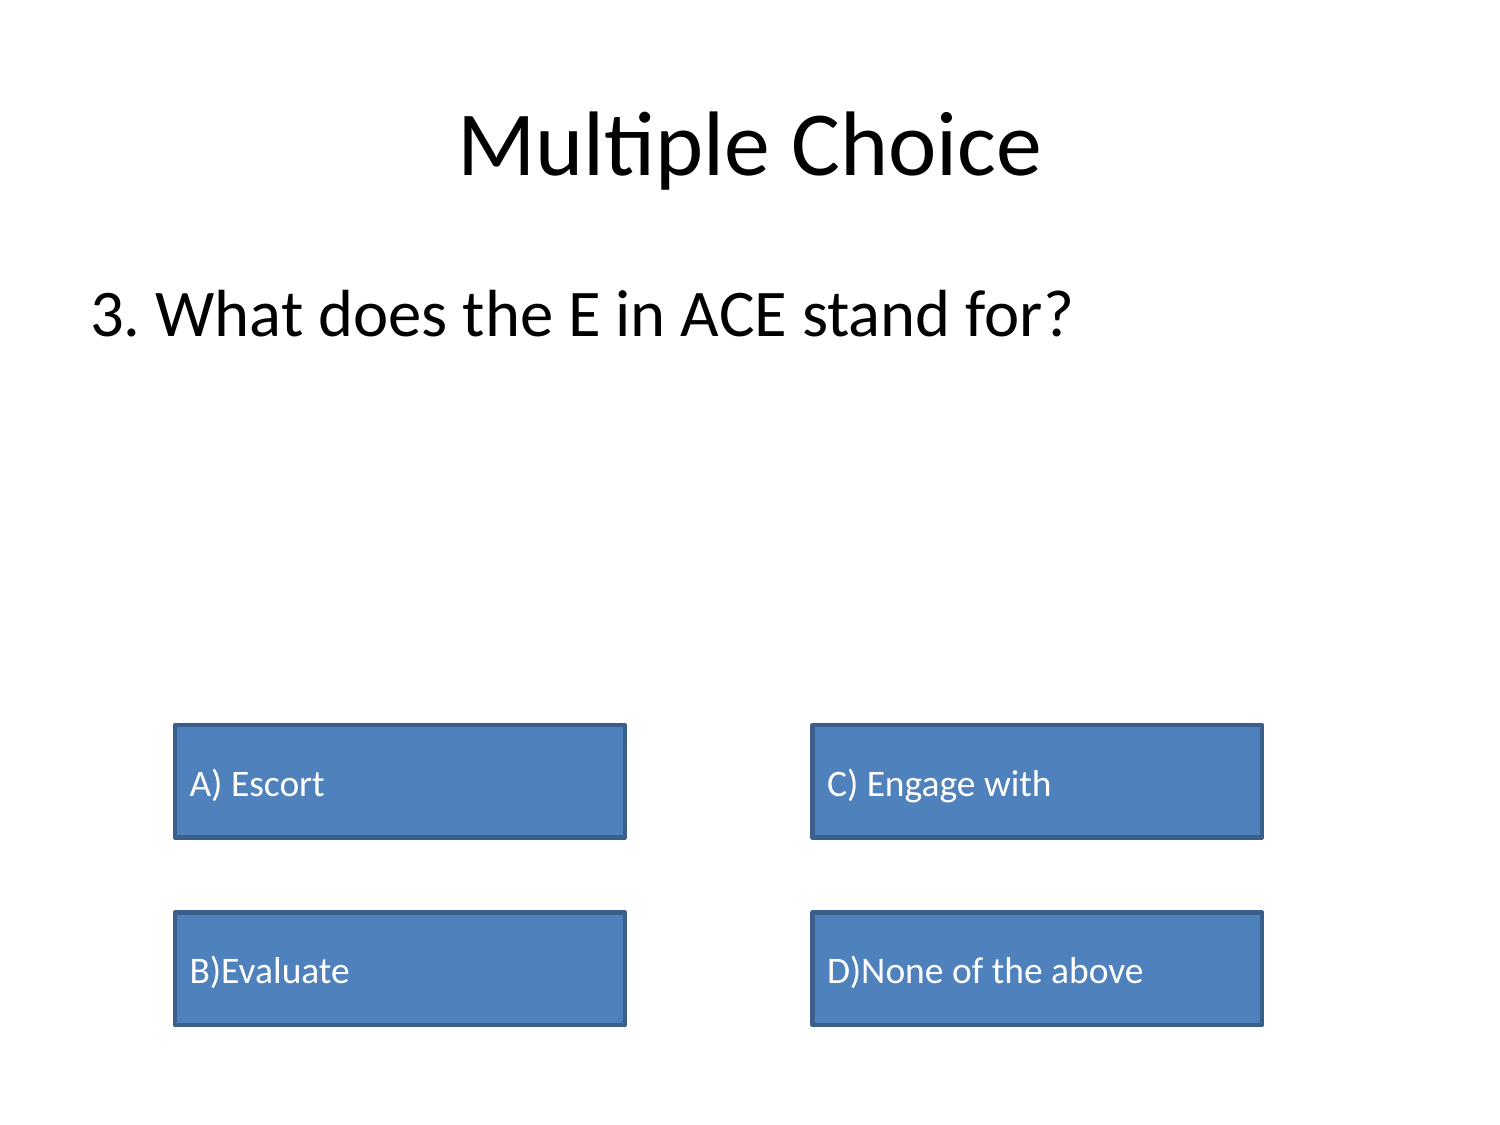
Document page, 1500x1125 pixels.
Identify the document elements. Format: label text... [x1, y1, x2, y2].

list 3. What does the E in ACE stand for? [75, 262, 1425, 1005]
text_box A) Escort [173, 723, 627, 840]
text_box C) Engage with [810, 723, 1264, 840]
text_box D)None of the above [810, 910, 1264, 1027]
text_box B)Evaluate [173, 910, 627, 1027]
title Multiple Choice [75, 45, 1425, 233]
